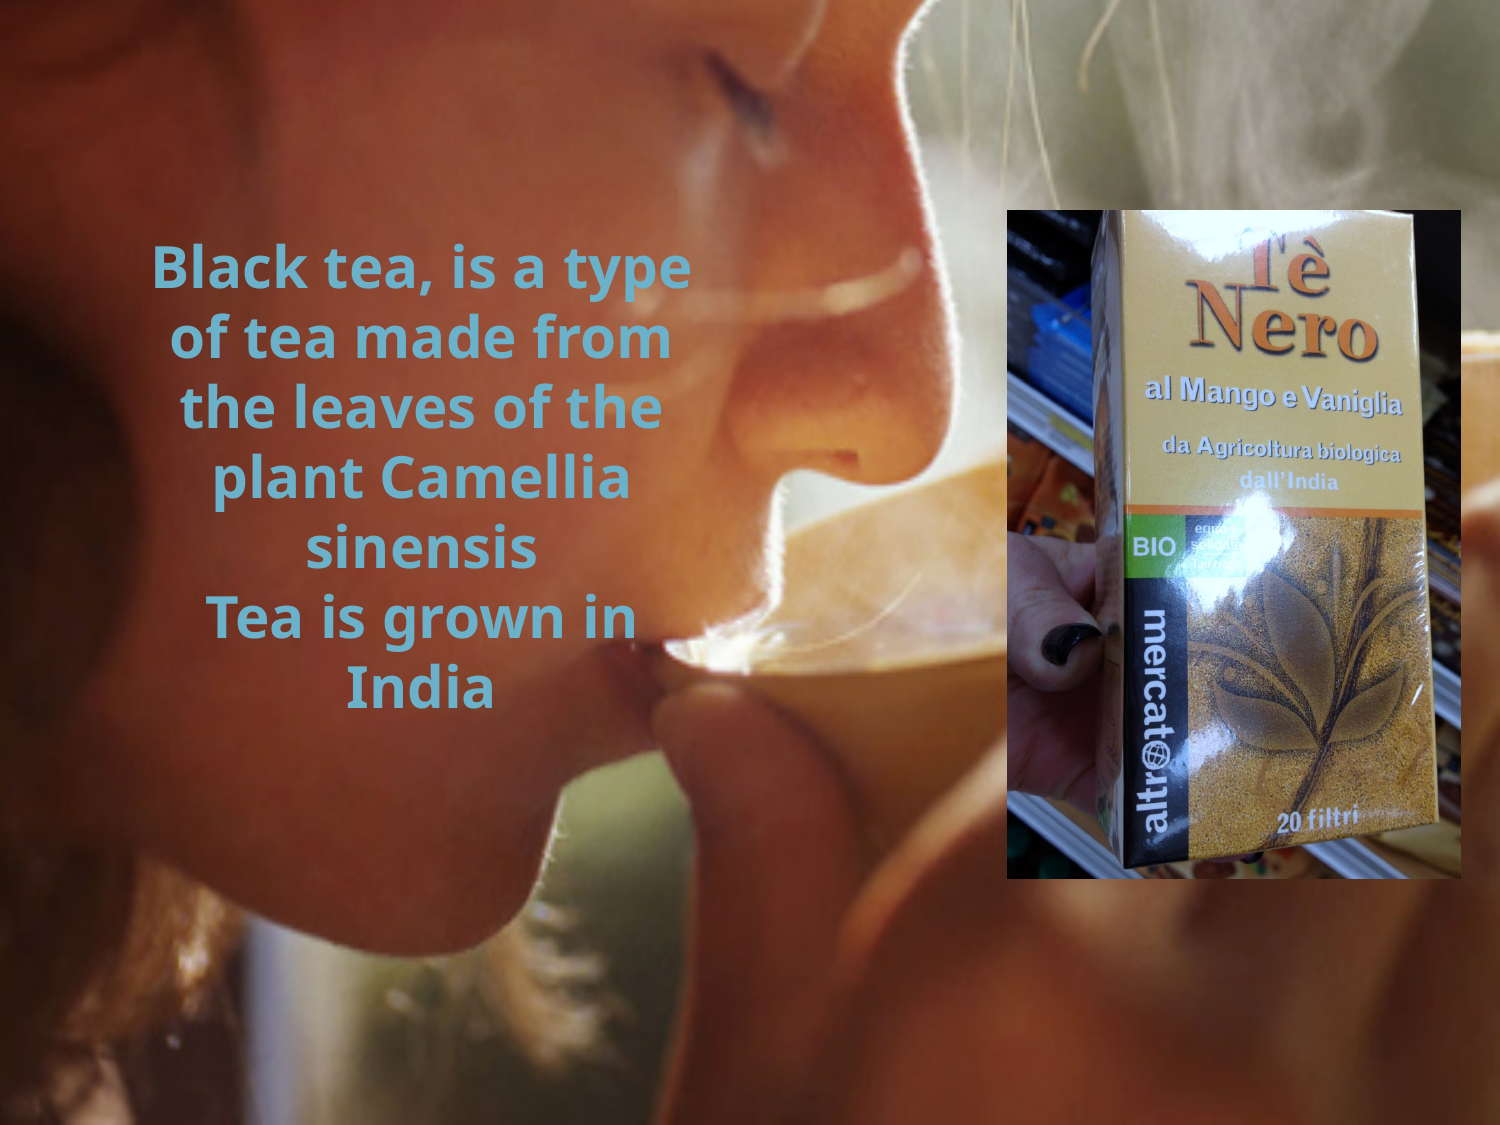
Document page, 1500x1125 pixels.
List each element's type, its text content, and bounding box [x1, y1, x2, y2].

picture [0, 0, 1500, 1125]
text_box Black tea, is a type of tea made ​​from the leaves of the plant Camellia sinensis Tea is grown in India [128, 222, 715, 728]
